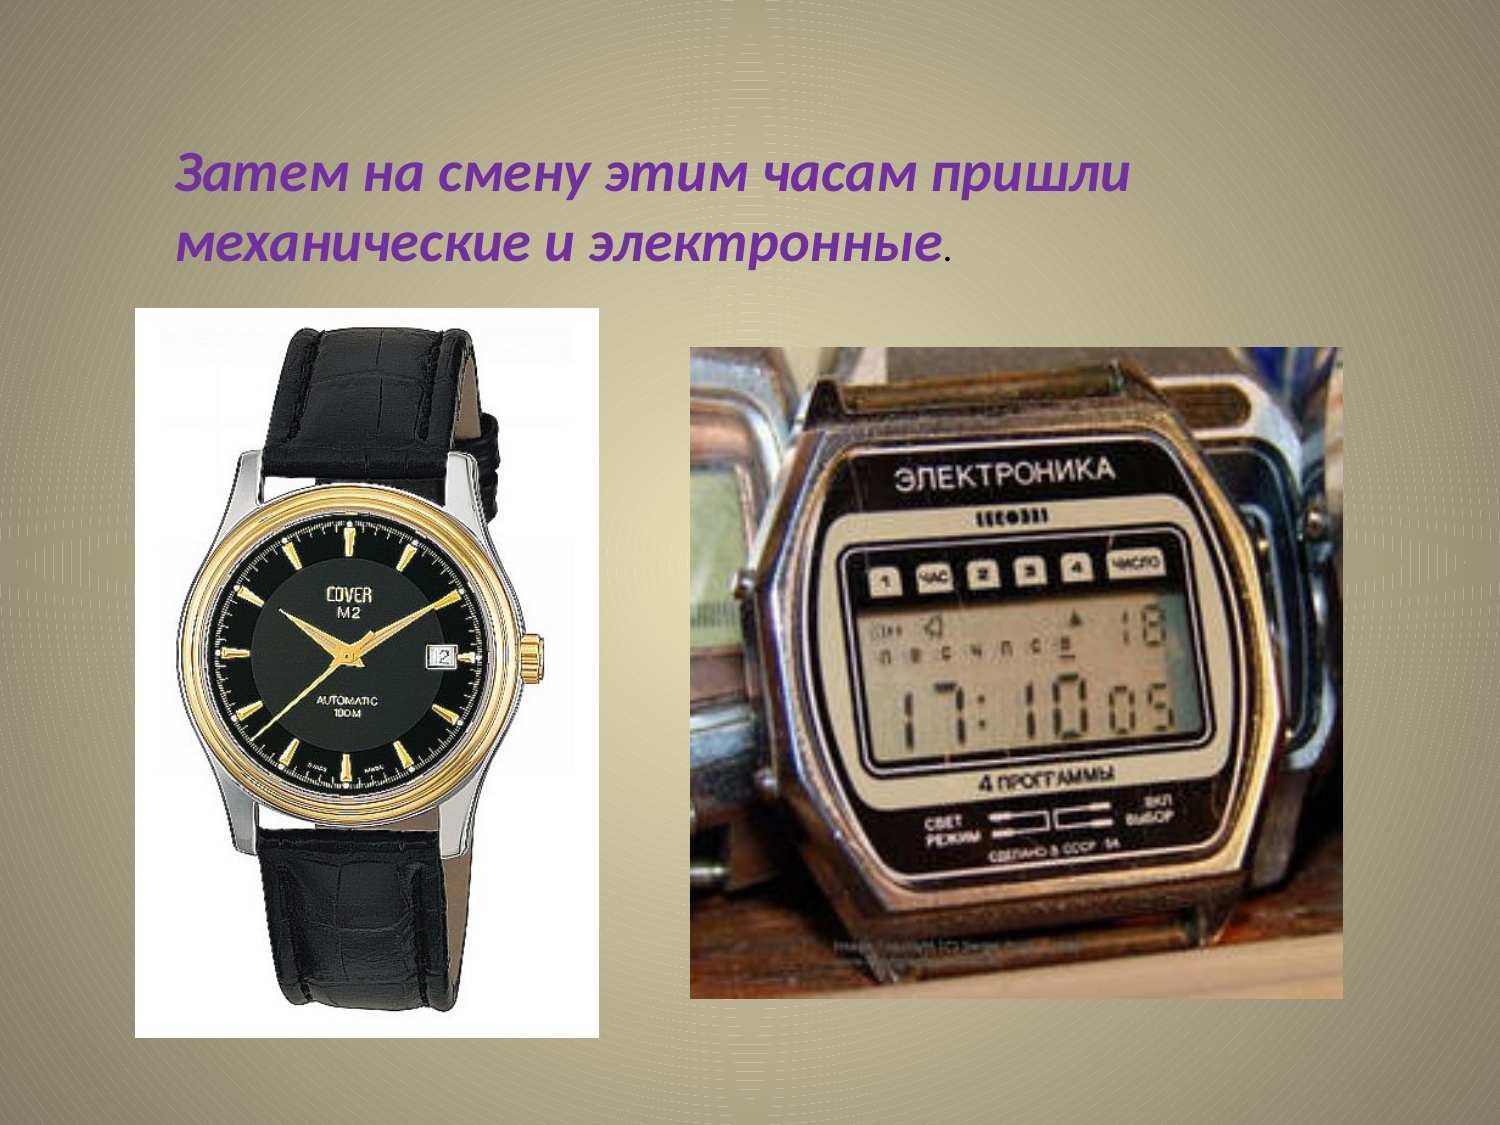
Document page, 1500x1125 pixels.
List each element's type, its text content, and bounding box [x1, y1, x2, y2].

picture [135, 308, 599, 1038]
text_box Затем на смену этим часам пришли механические и электронные. [159, 125, 1306, 281]
picture [690, 347, 1343, 999]
